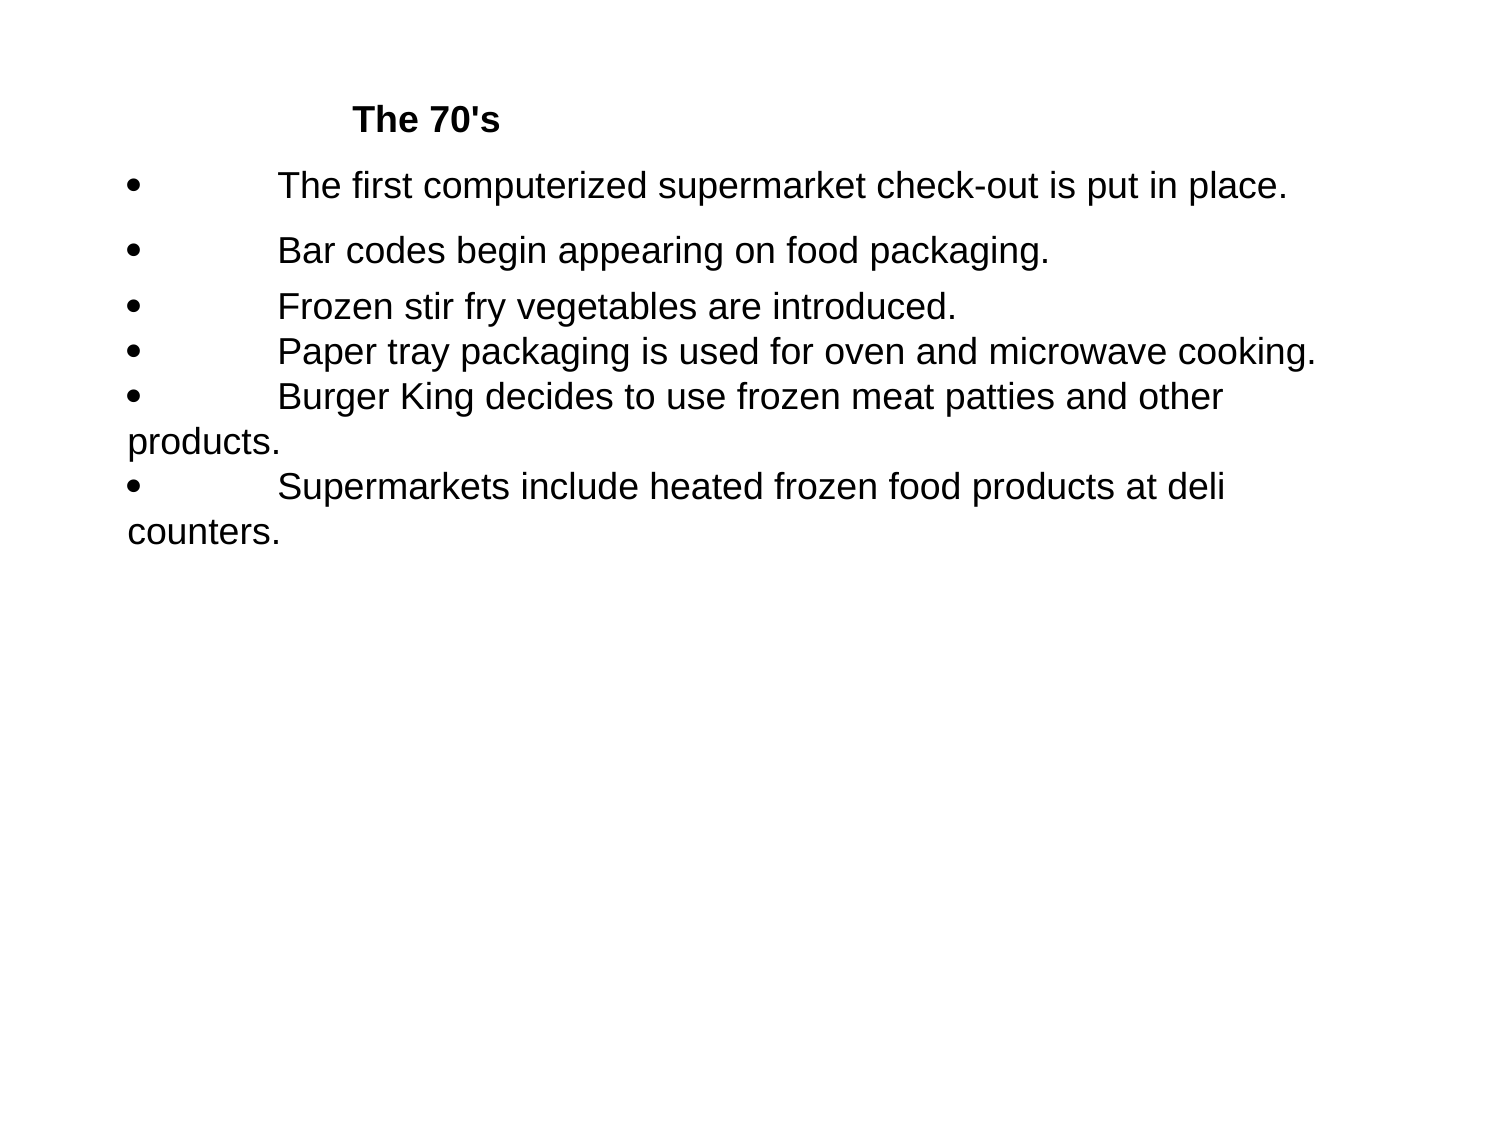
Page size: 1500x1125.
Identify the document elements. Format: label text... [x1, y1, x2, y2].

text_box The 70's  The first computerized supermarket check-out is put in place.  Bar codes begin appearing on food packaging.  Frozen stir fry vegetables are introduced.  Paper tray packaging is used for oven and microwave cooking.  Burger King decides to use frozen meat patties and other products.  Supermarkets include heated frozen food products at deli counters. [112, 87, 1400, 605]
